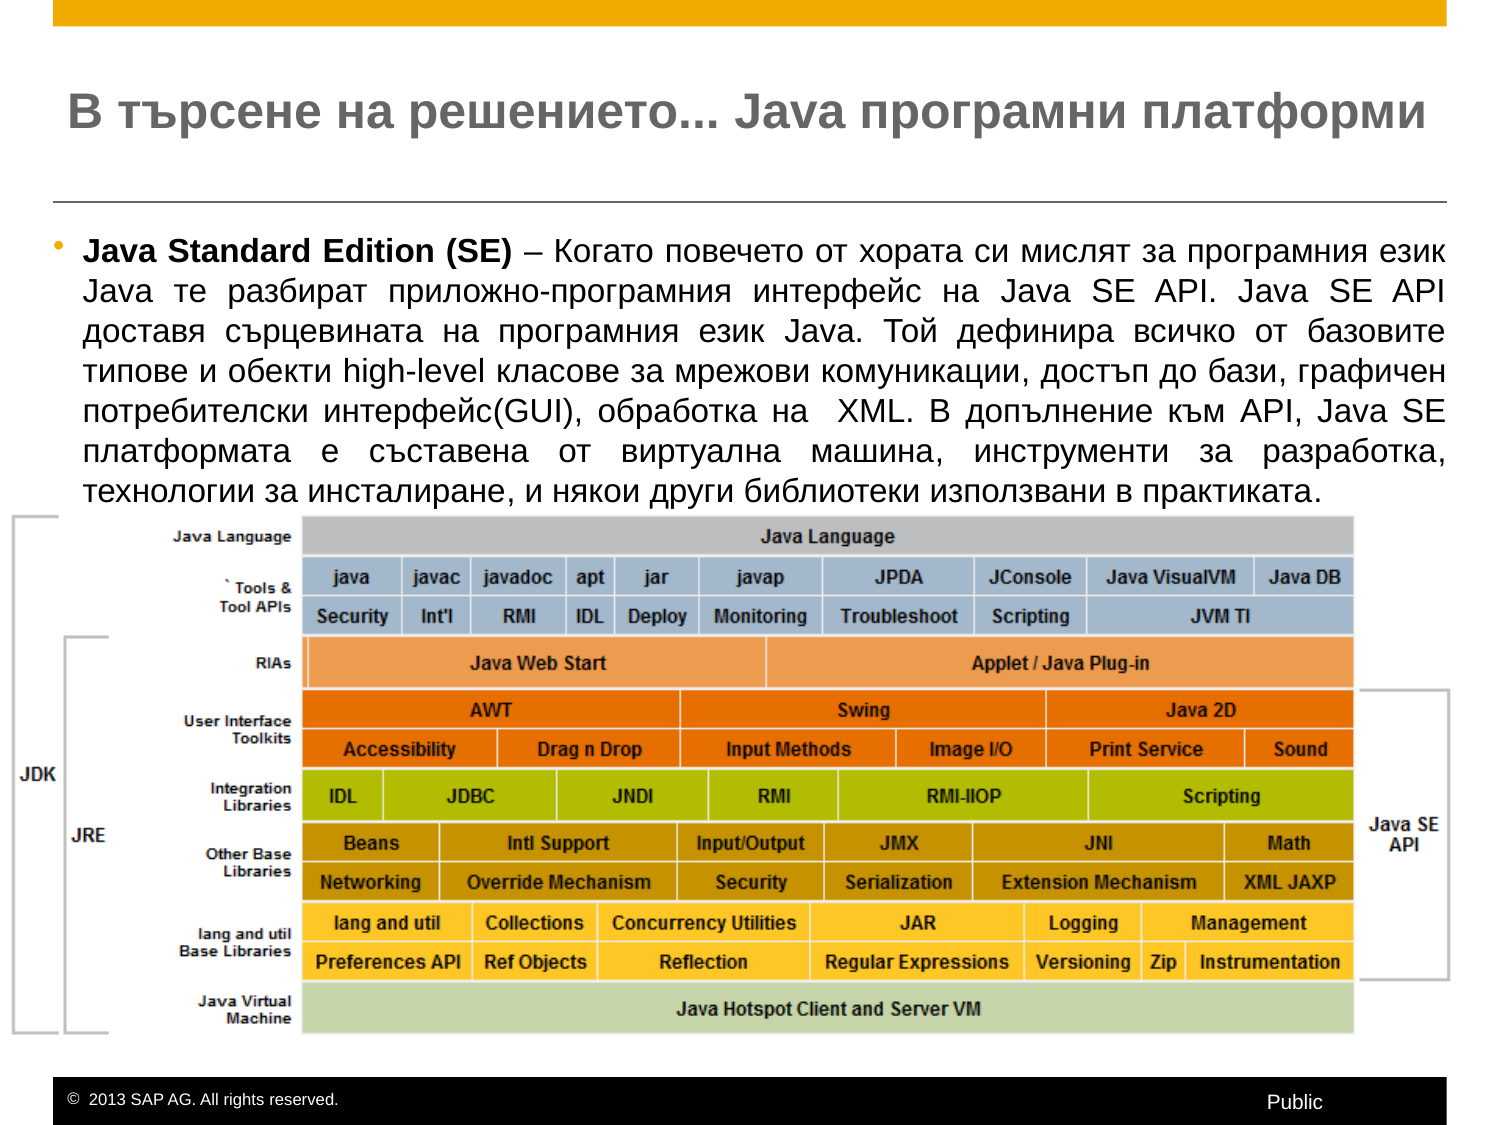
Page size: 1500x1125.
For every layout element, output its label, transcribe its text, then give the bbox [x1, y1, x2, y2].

list Java Standard Edition (SE) – Когато повечето от хората си мислят за програмния език Java те разбират приложно-програмния интерфейс на Java SE API. Java SE API доставя сърцевината на програмния език Java. Той дефинира всичко от базовите типове и обекти high-level класове за мрежови комуникации, достъп до бази, графичен потребителски интерфейс(GUI), обработка на XML. В допълнение към API, Java SE платформата е съставена от виртуална машина, инструменти за разработка, технологии за инсталиране, и някои други библиотеки използвани в практиката. [53, 229, 1447, 507]
title В търсене на решението... Java програмни платформи [53, 53, 1447, 155]
picture [9, 508, 1489, 1077]
